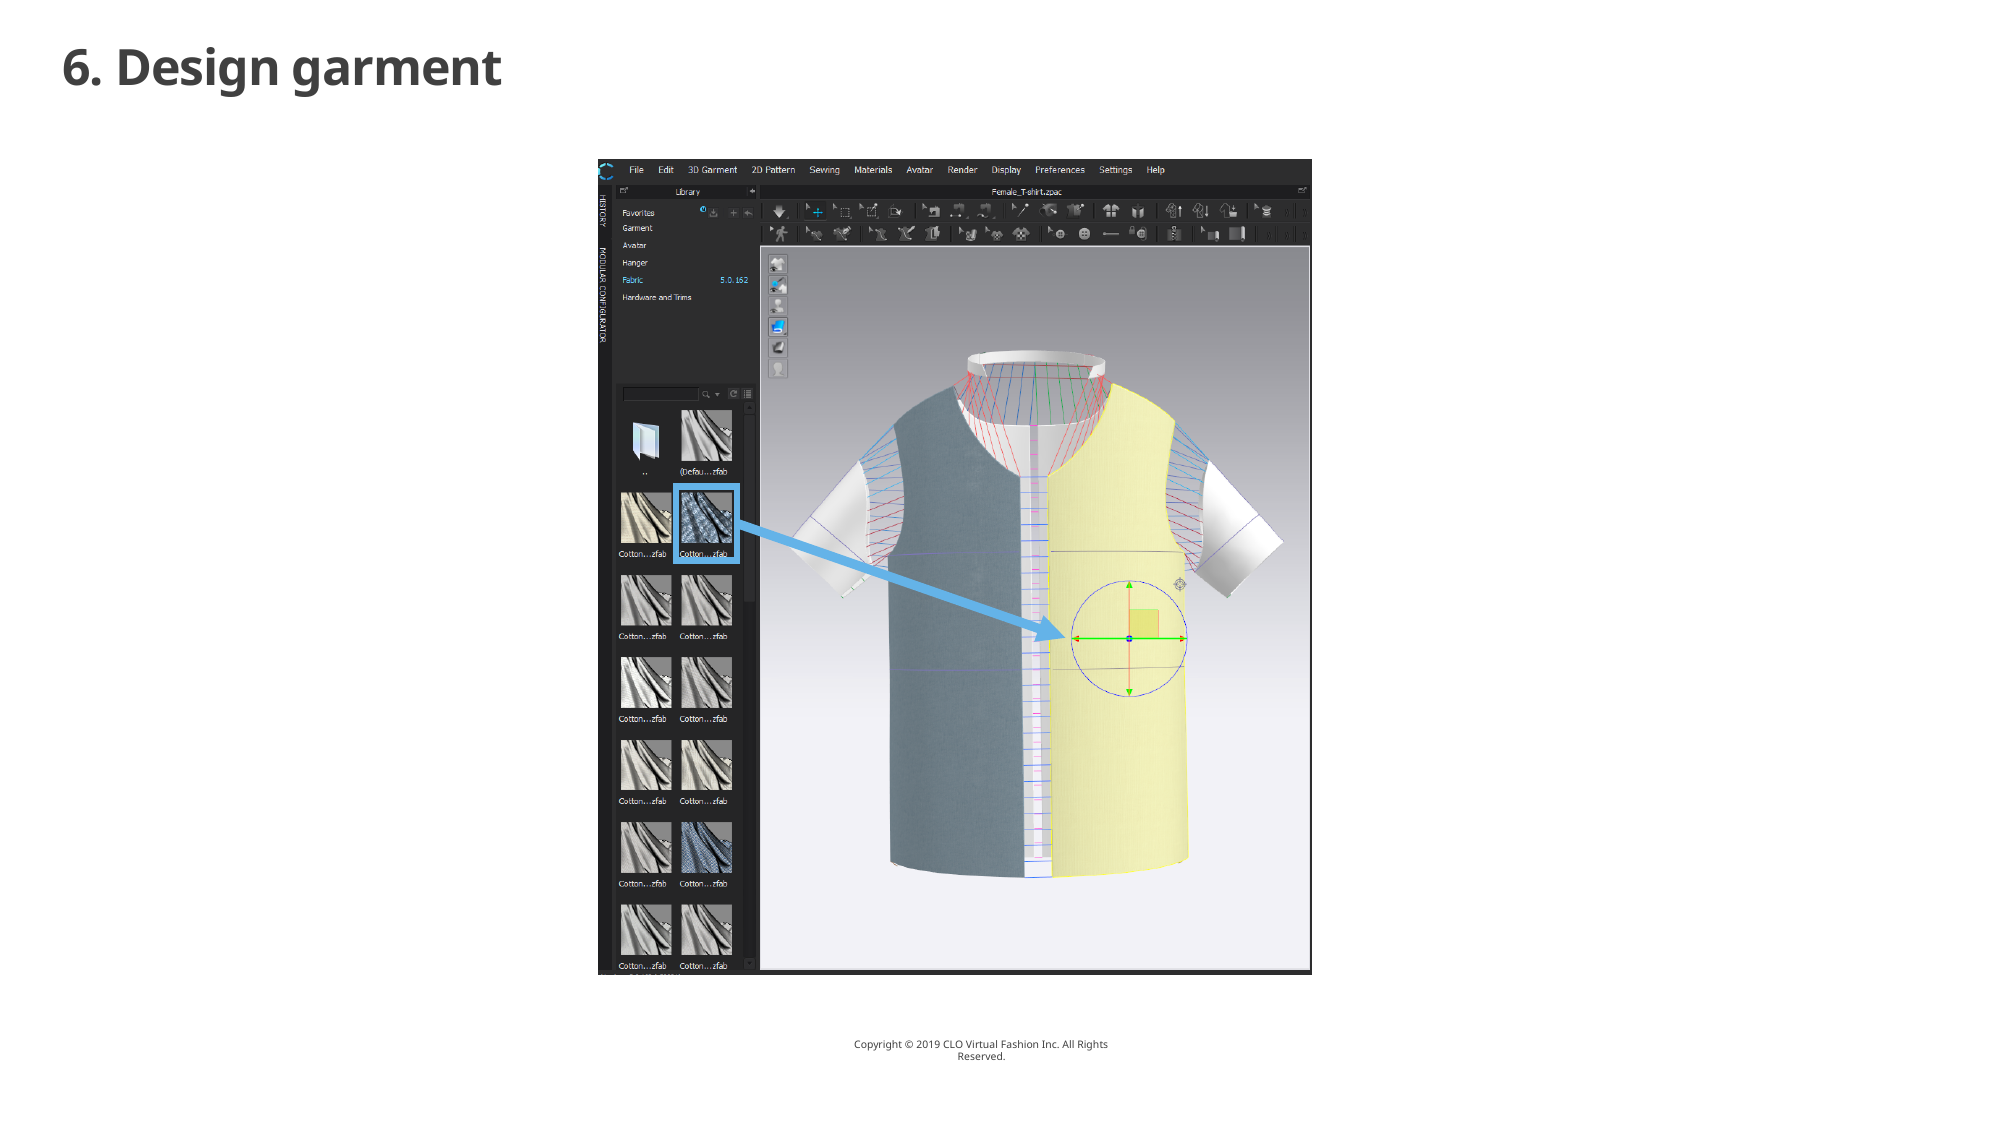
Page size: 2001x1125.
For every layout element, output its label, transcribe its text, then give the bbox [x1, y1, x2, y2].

text_box Copyright © 2019 CLO Virtual Fashion Inc. All Rights Reserved. [815, 1035, 1149, 1066]
picture [598, 159, 1312, 975]
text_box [737, 523, 1066, 638]
text_box 6. Design garment [47, 27, 518, 103]
